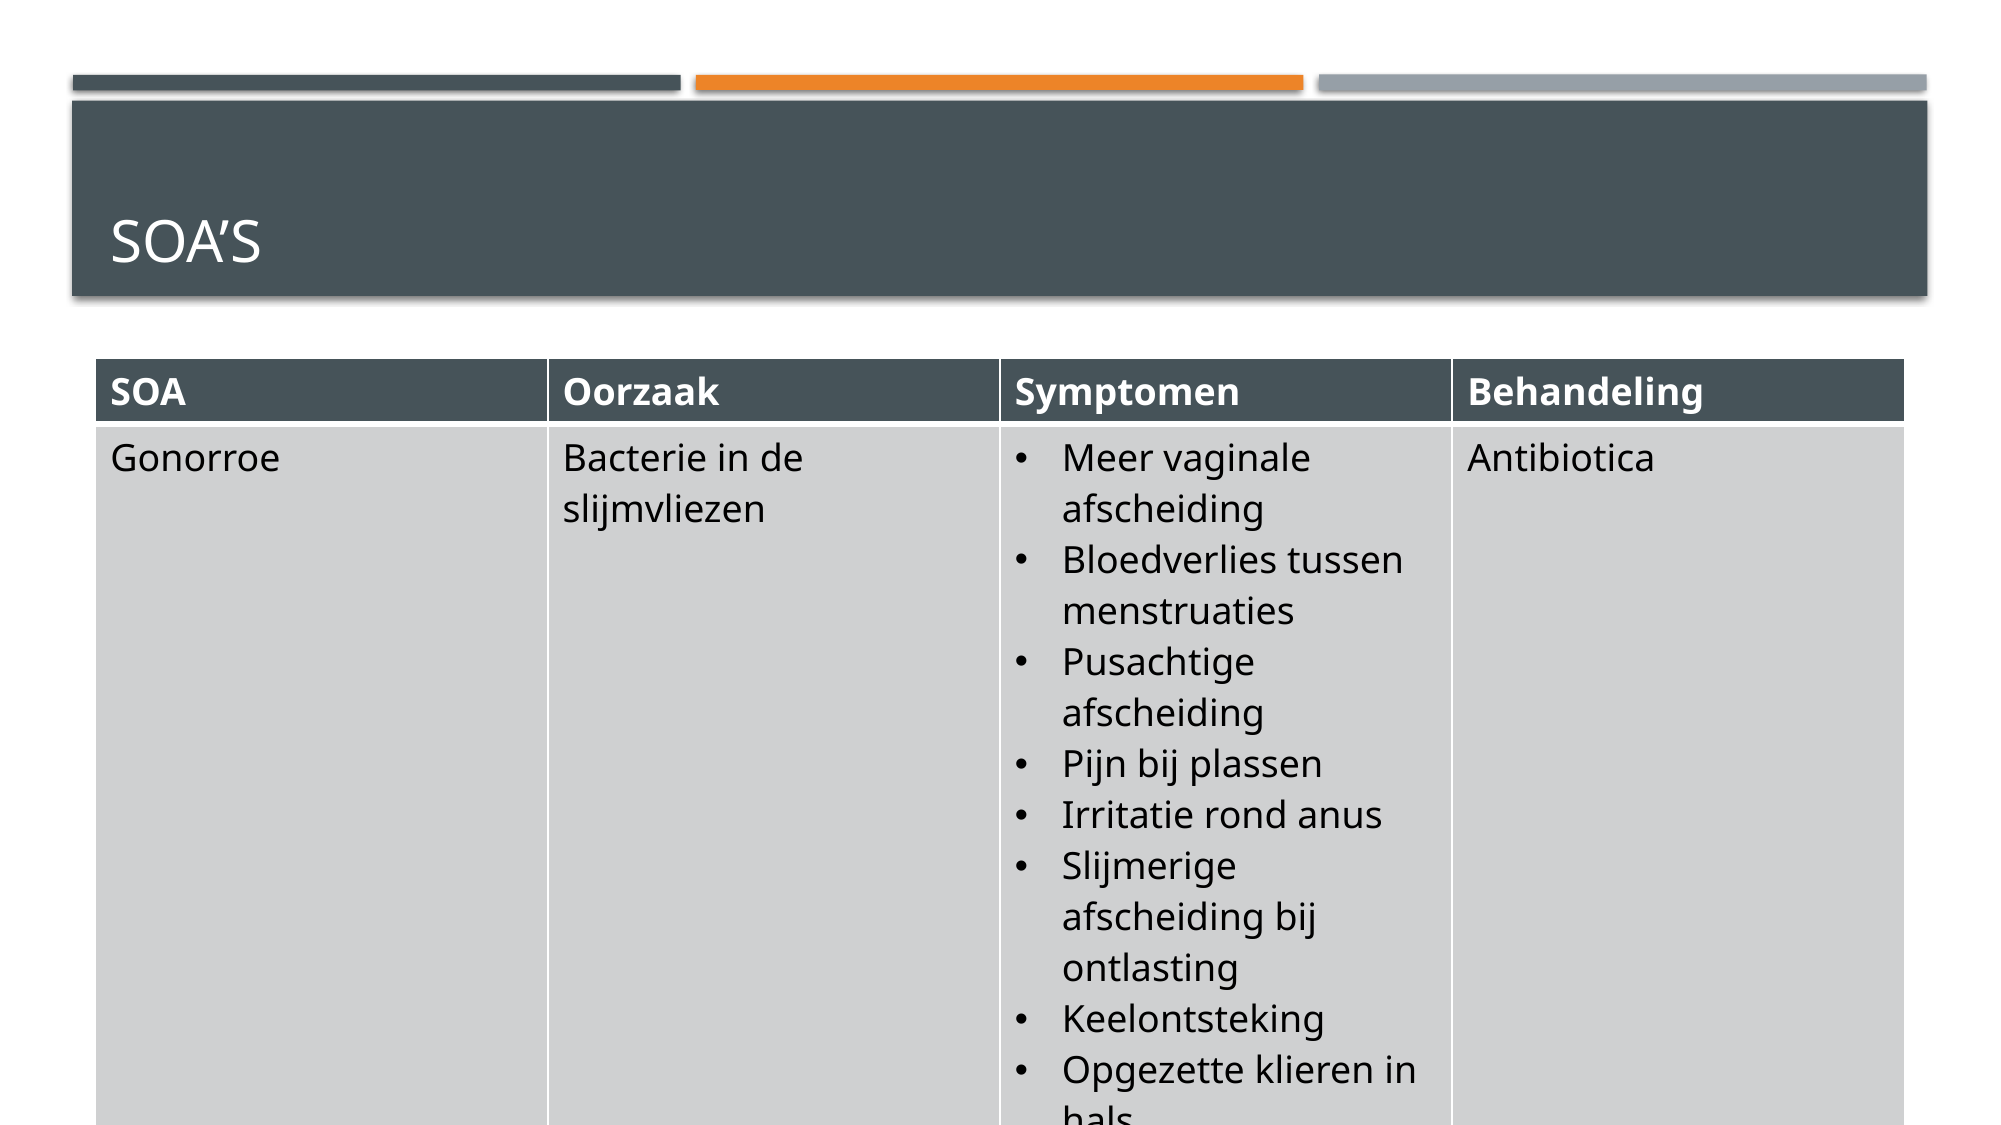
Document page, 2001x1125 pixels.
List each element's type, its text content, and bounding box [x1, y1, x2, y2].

table_header SOA [96, 359, 547, 421]
table_cell Antibiotica [1453, 427, 1904, 1125]
table_header Symptomen [1001, 359, 1451, 421]
title Soa’s [95, 115, 1905, 282]
table_cell Meer vaginale afscheiding Bloedverlies tussen menstruaties Pusachtige afscheiding Pijn bij plassen Irritatie rond anus Slijmerige afscheiding bij ontlasting Keelontsteking Opgezette klieren in hals Andere ontstekingen Bij man: druiper [1001, 427, 1451, 1125]
table_header Oorzaak [549, 359, 999, 421]
table_cell Gonorroe [96, 427, 547, 1125]
table_cell Bacterie in de slijmvliezen [549, 427, 999, 1125]
table_header Behandeling [1453, 359, 1904, 421]
